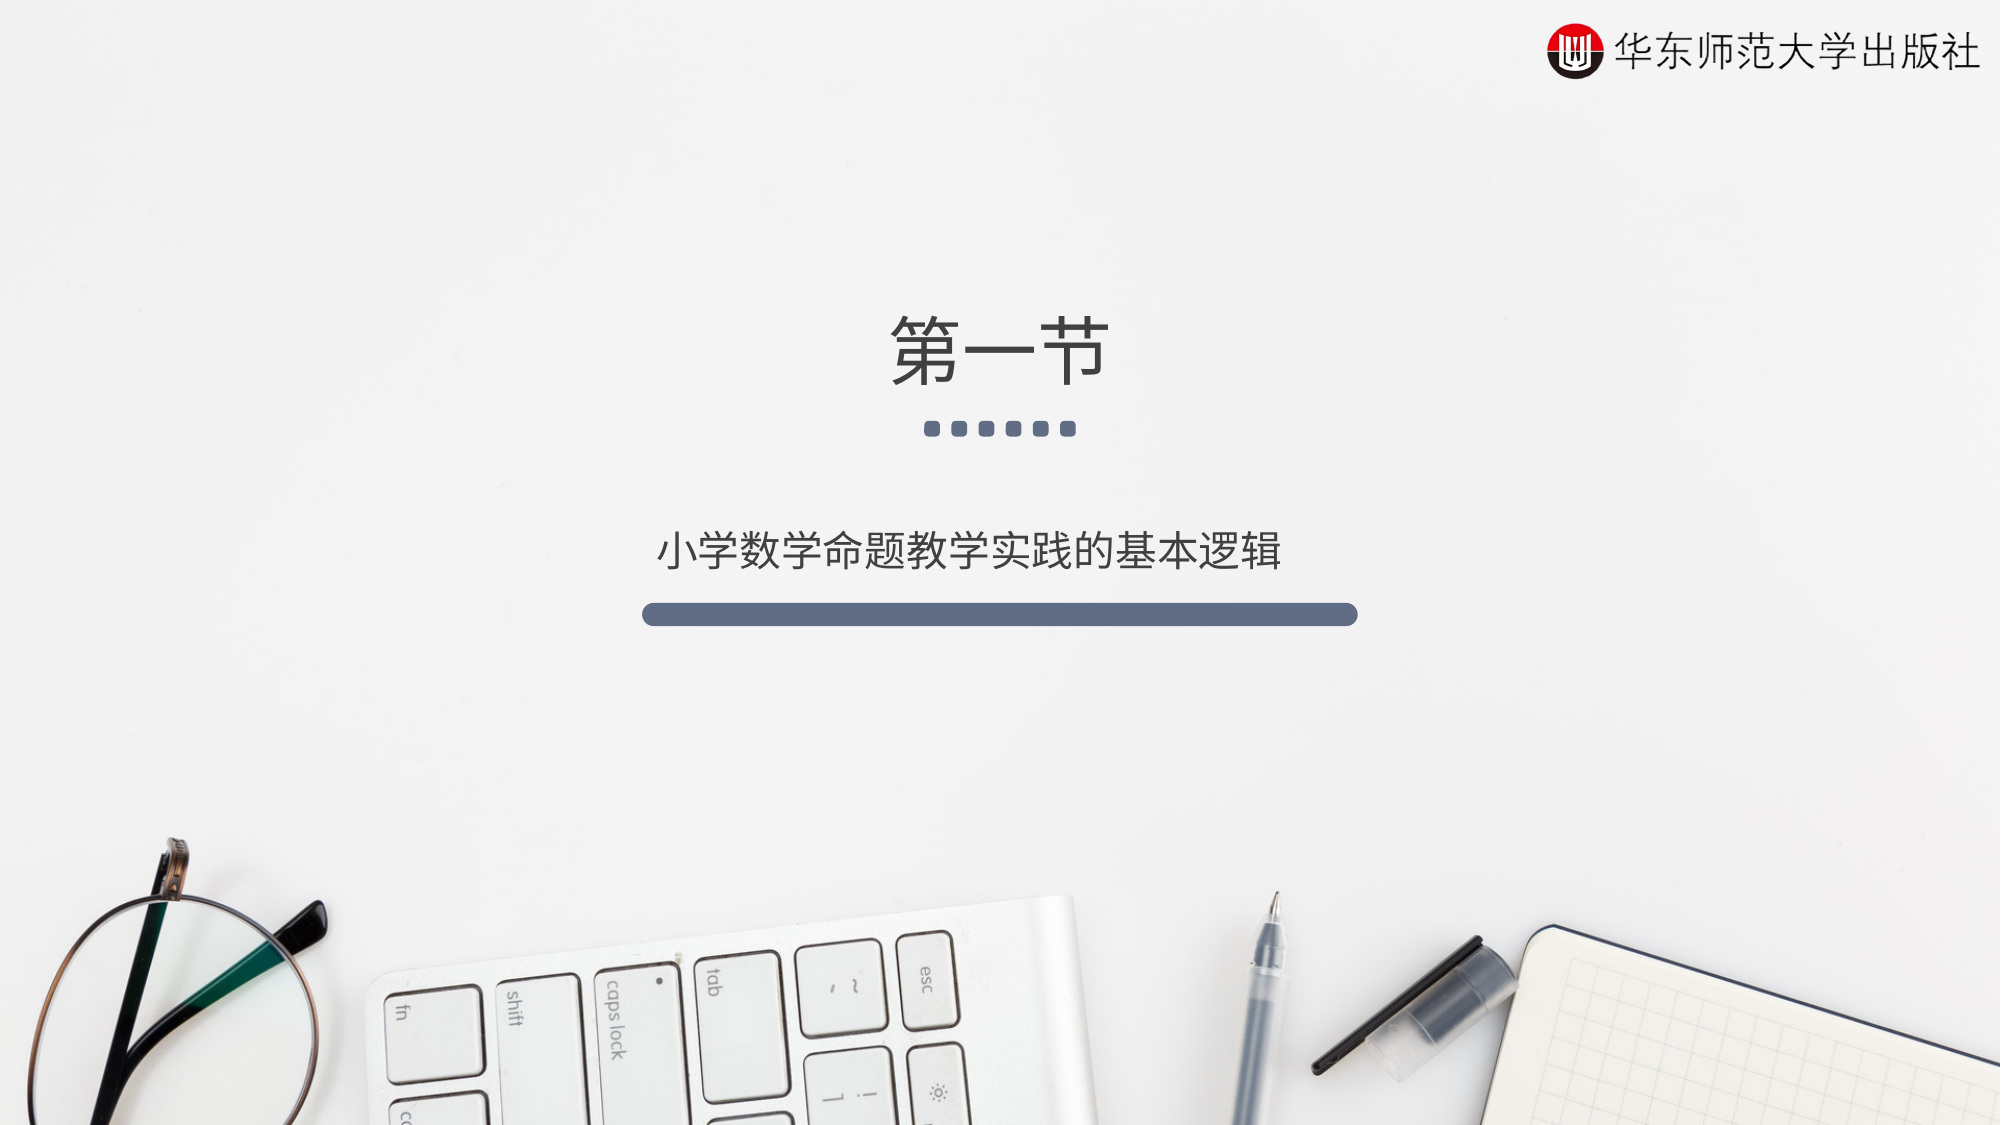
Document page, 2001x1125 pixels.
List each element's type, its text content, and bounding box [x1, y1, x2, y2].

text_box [924, 420, 1076, 437]
picture [0, 0, 2000, 1125]
text_box 小学数学命题教学实践的基本逻辑 [656, 525, 1344, 576]
text_box 第一节 [638, 296, 1361, 402]
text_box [1536, 13, 1989, 83]
text_box [641, 601, 1359, 628]
